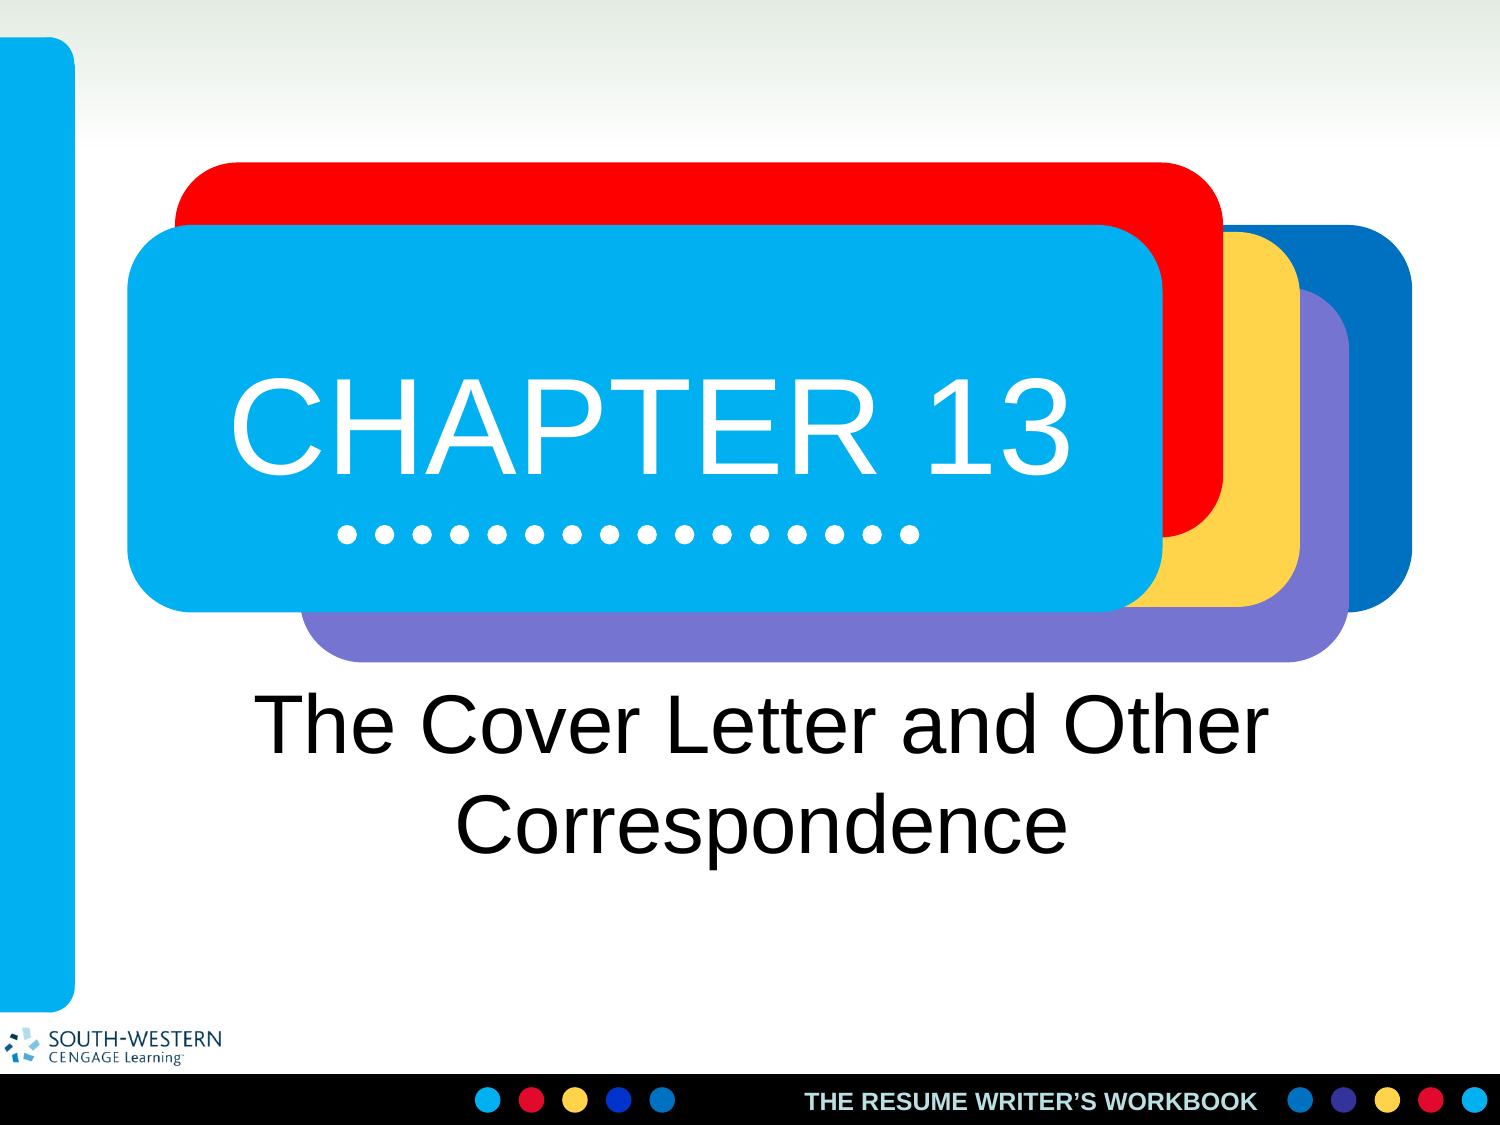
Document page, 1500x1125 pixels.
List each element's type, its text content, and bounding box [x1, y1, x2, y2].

title CHAPTER 13 [206, 226, 1131, 613]
picture [0, 1022, 225, 1073]
subtitle The Cover Letter and Other Correspondence [212, 662, 1313, 951]
